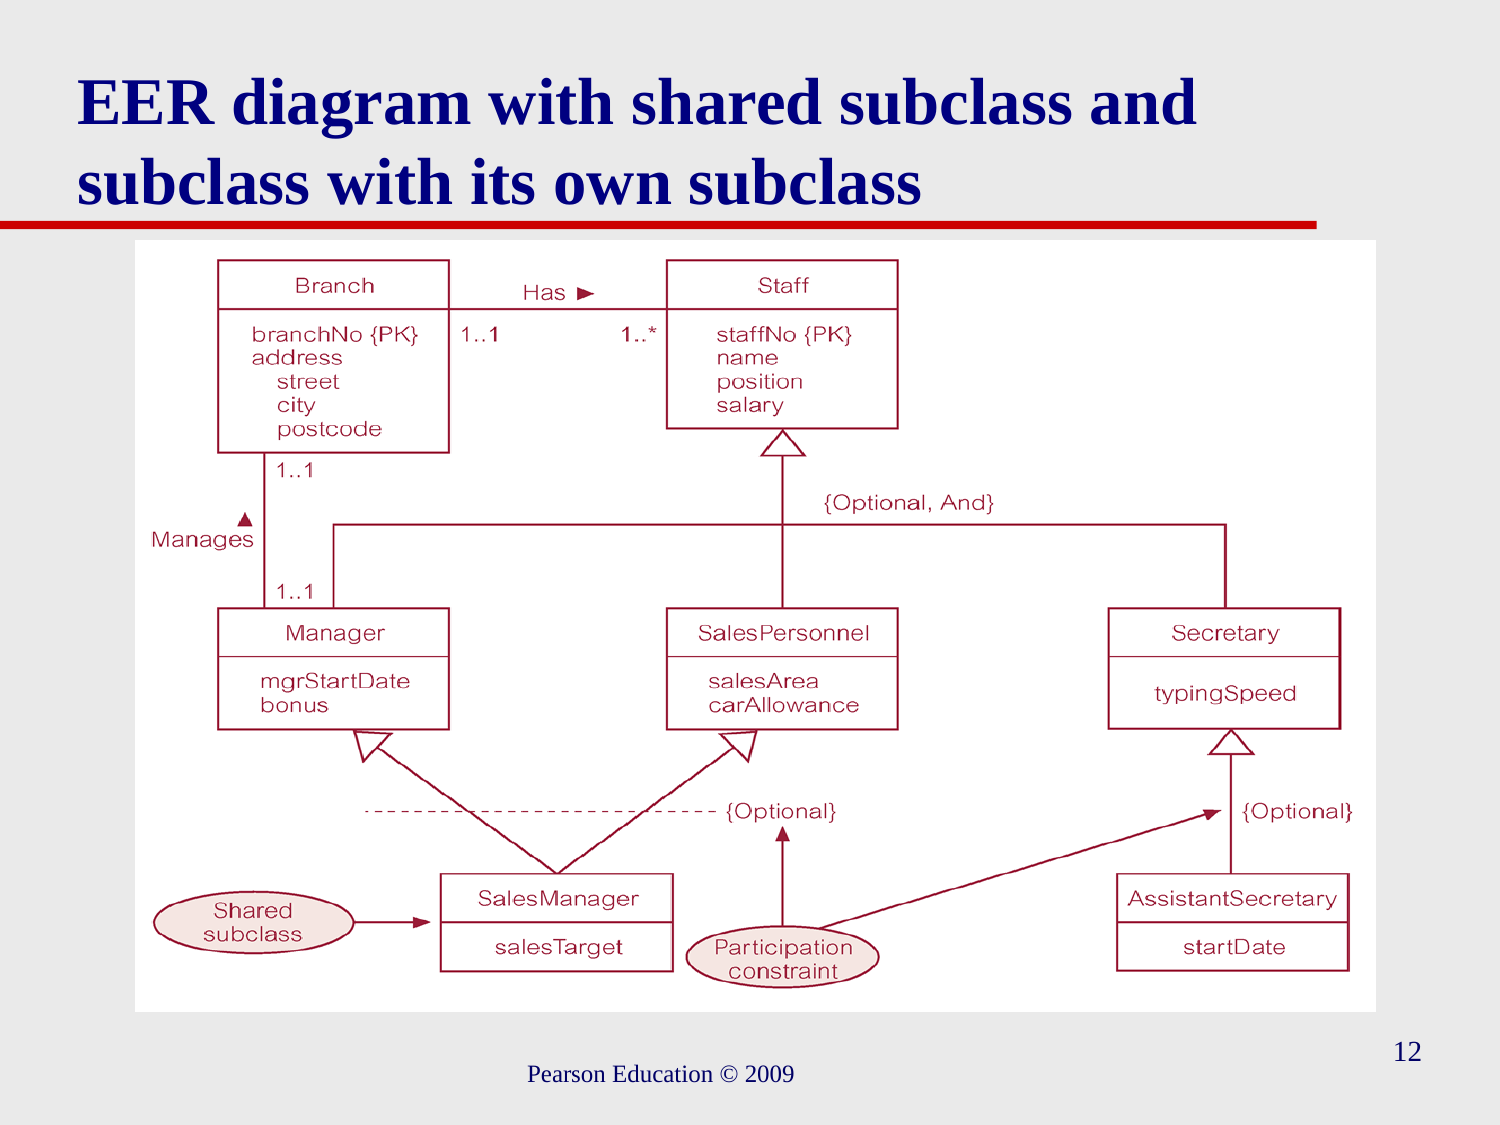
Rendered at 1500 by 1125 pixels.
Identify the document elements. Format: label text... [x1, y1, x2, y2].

title EER diagram with shared subclass and subclass with its own subclass [62, 43, 1438, 226]
slide_number 12 [1124, 1012, 1438, 1088]
text_box Pearson Education © 2009 [512, 1050, 1038, 1095]
picture [135, 240, 1377, 1012]
